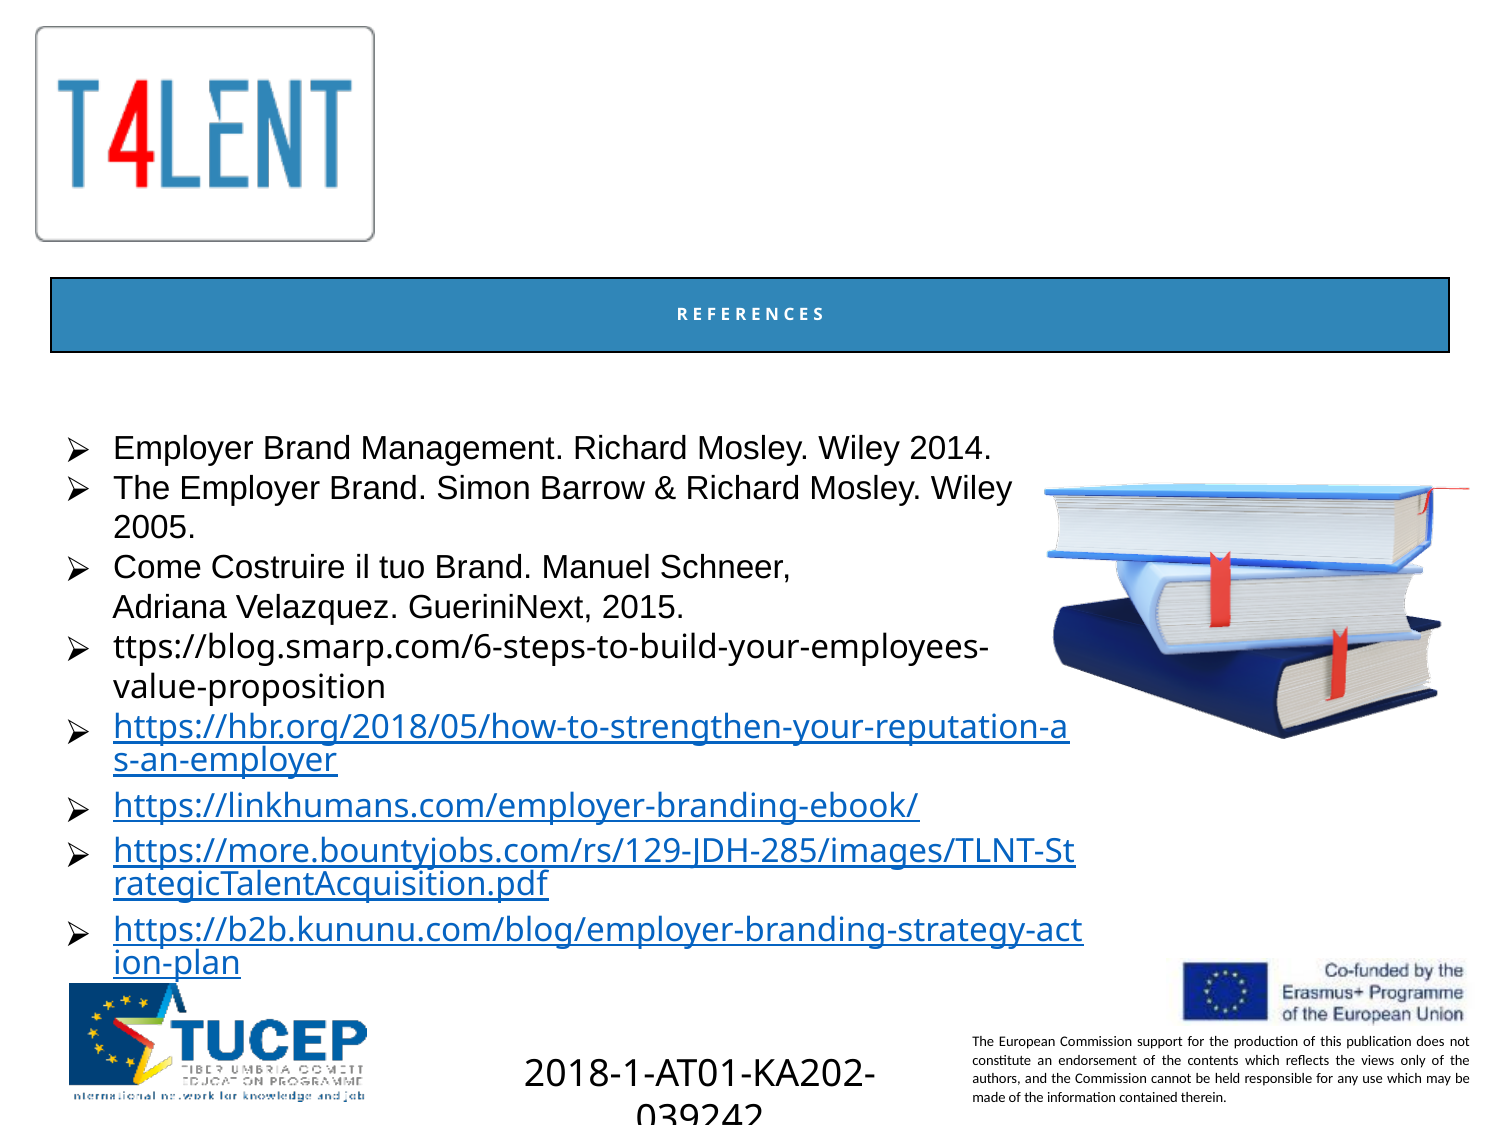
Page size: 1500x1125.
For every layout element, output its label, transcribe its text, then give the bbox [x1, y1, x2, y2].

title R E F E R E N C E S [51, 278, 1449, 353]
text_box 2018-1-AT01-KA202-039242 [454, 1052, 946, 1125]
picture [35, 26, 375, 242]
picture [1166, 962, 1478, 1026]
picture [1025, 430, 1479, 745]
subtitle Employer Brand Management. Richard Mosley. Wiley 2014. The Employer Brand. Simon Barrow & Richard Mosley. Wiley 2005. Come Costruire il tuo Brand. Manuel Schneer, Adriana Velazquez. GueriniNext, 2015. ttps://blog.smarp.com/6-steps-to-build-your-employees-value-proposition https://hbr.org/2018/05/how-to-strengthen-your-reputation-as-an-employer https://linkhumans.com/employer-branding-ebook/ https://more.bountyjobs.com/rs/129-JDH-285/images/TLNT-StrategicTalentAcquisition.pdf https://b2b.kununu.com/blog/employer-branding-strategy-action-plan [51, 410, 1100, 1052]
picture [68, 983, 368, 1102]
